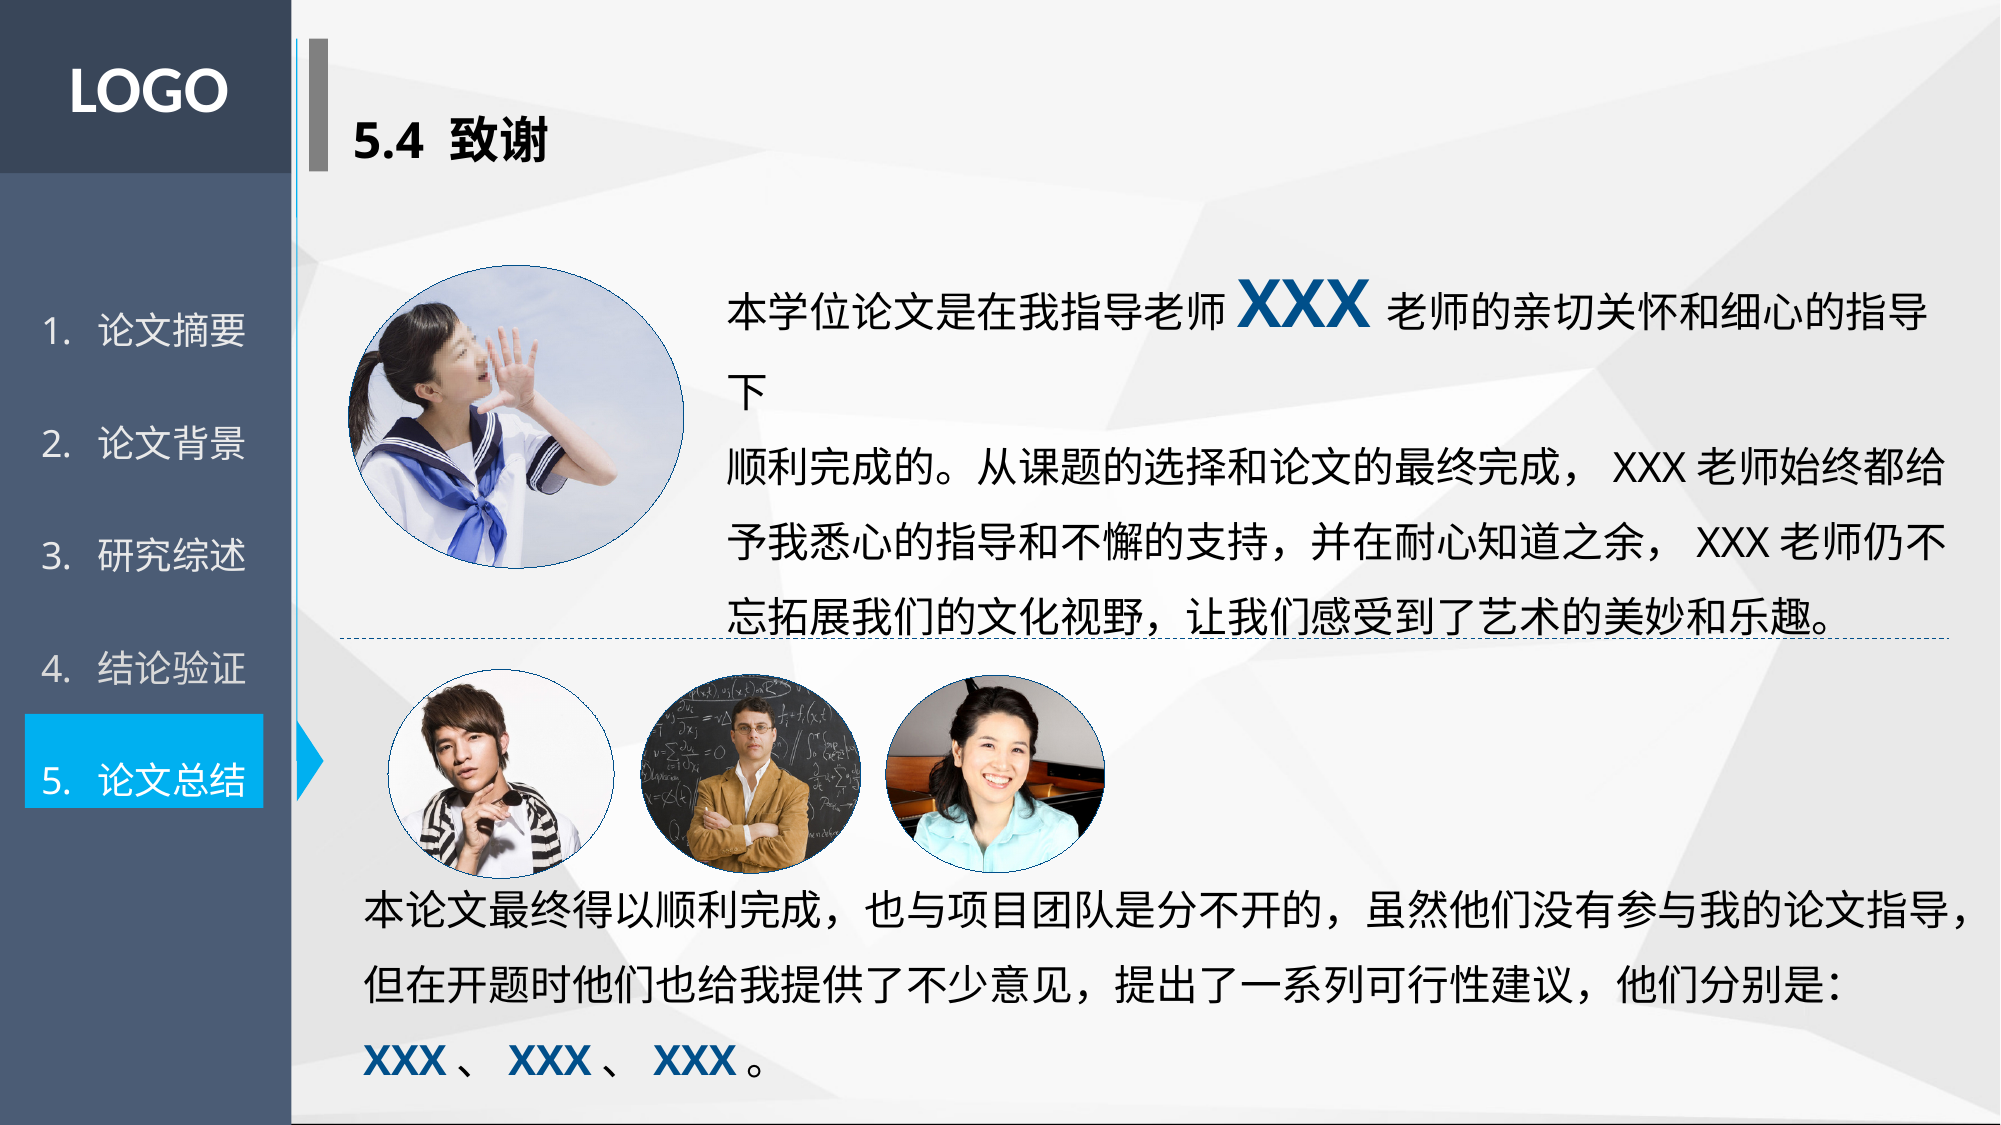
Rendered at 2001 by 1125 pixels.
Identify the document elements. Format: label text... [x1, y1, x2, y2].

picture [292, 0, 2001, 1125]
text_box 5.4 致谢 [338, 101, 564, 177]
text_box 本论文最终得以顺利完成，也与项目团队是分不开的，虽然他们没有参与我的论文指导， 但在开题时他们也给我提供了不少意见，提出了一系列可行性建议，他们分别是：XXX、XXX、XXX。 [348, 851, 1968, 1092]
text_box [308, 38, 329, 172]
text_box 本学位论文是在我指导老师XXX老师的亲切关怀和细心的指导下 顺利完成的。从课题的选择和论文的最终完成，XXX老师始终都给 予我悉心的指导和不懈的支持，并在耐心知道之余，XXX老师仍不 忘拓展我们的文化视野，让我们感受到了艺术的美妙和乐趣。 [711, 213, 1968, 649]
text_box 论文摘要 论文背景 研究综述 结论验证 论文总结 [26, 232, 263, 713]
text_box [24, 713, 324, 808]
text_box LOGO [54, 38, 245, 134]
